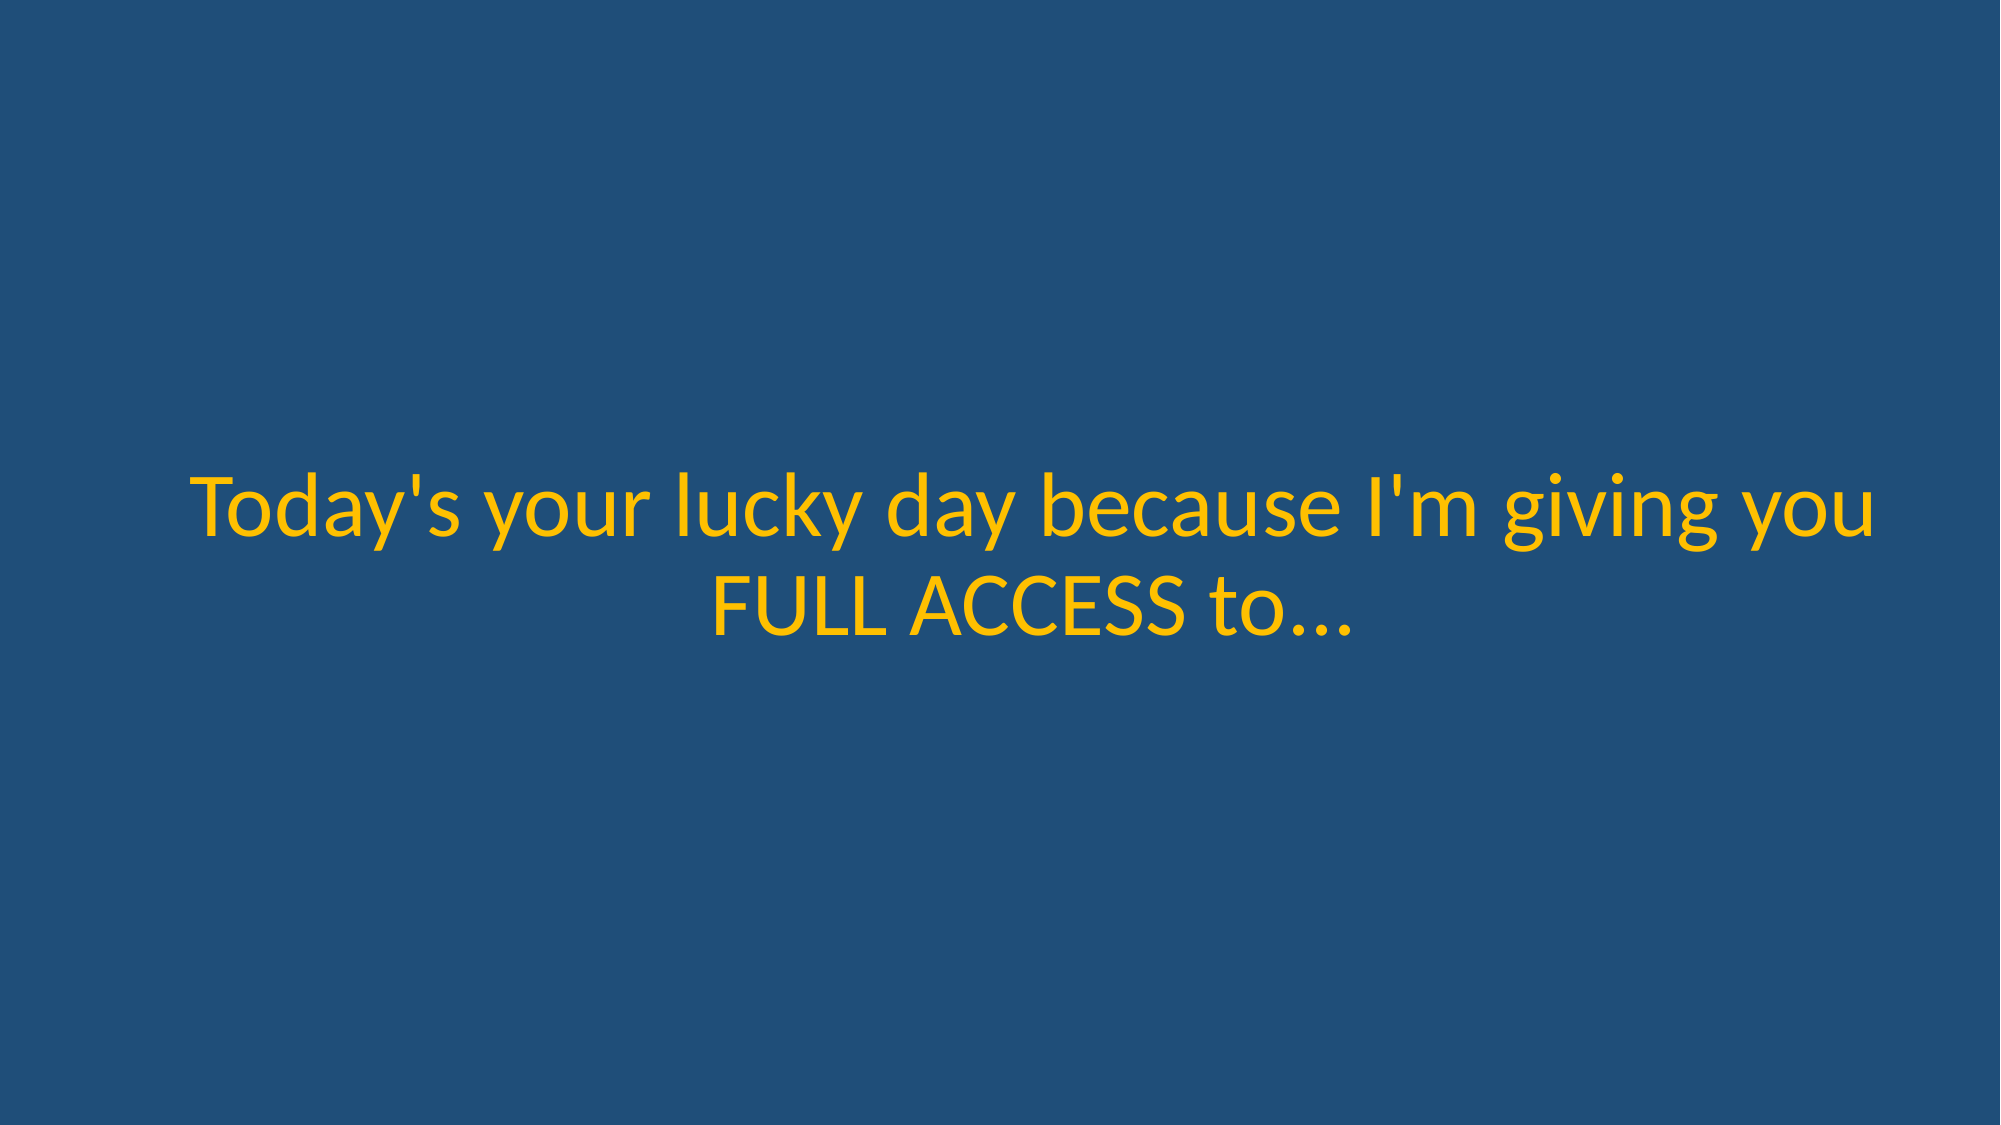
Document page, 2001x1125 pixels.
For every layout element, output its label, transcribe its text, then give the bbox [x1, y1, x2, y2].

list Today's your lucky day because I'm giving you FULL ACCESS to... [171, 450, 1897, 839]
